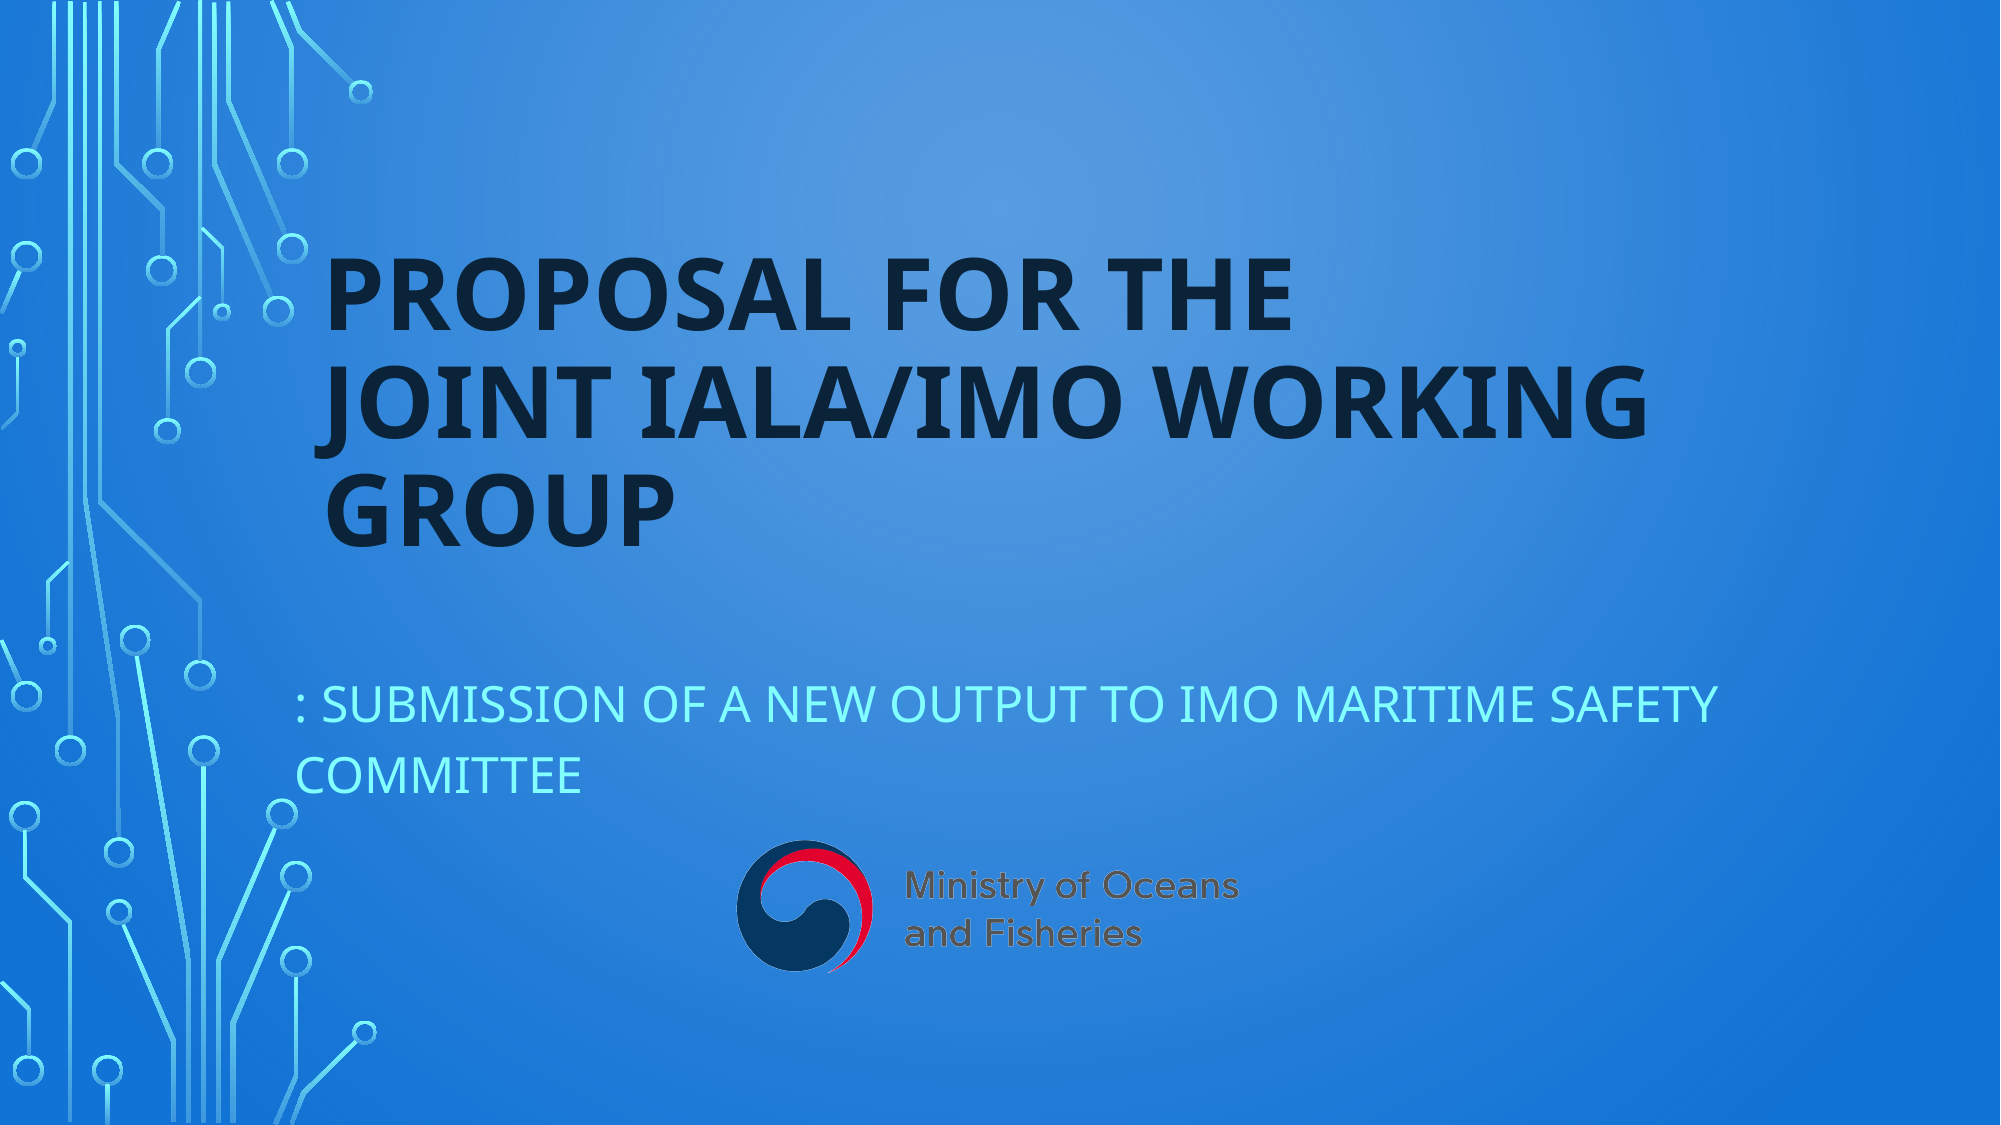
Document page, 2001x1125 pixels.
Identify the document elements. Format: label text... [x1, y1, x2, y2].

picture [678, 830, 1322, 984]
subtitle : Submission of a new output to IMO Maritime Safety Committee [279, 652, 1847, 925]
title Proposal for the Joint IALA/IMO Working Group [307, 184, 1888, 576]
